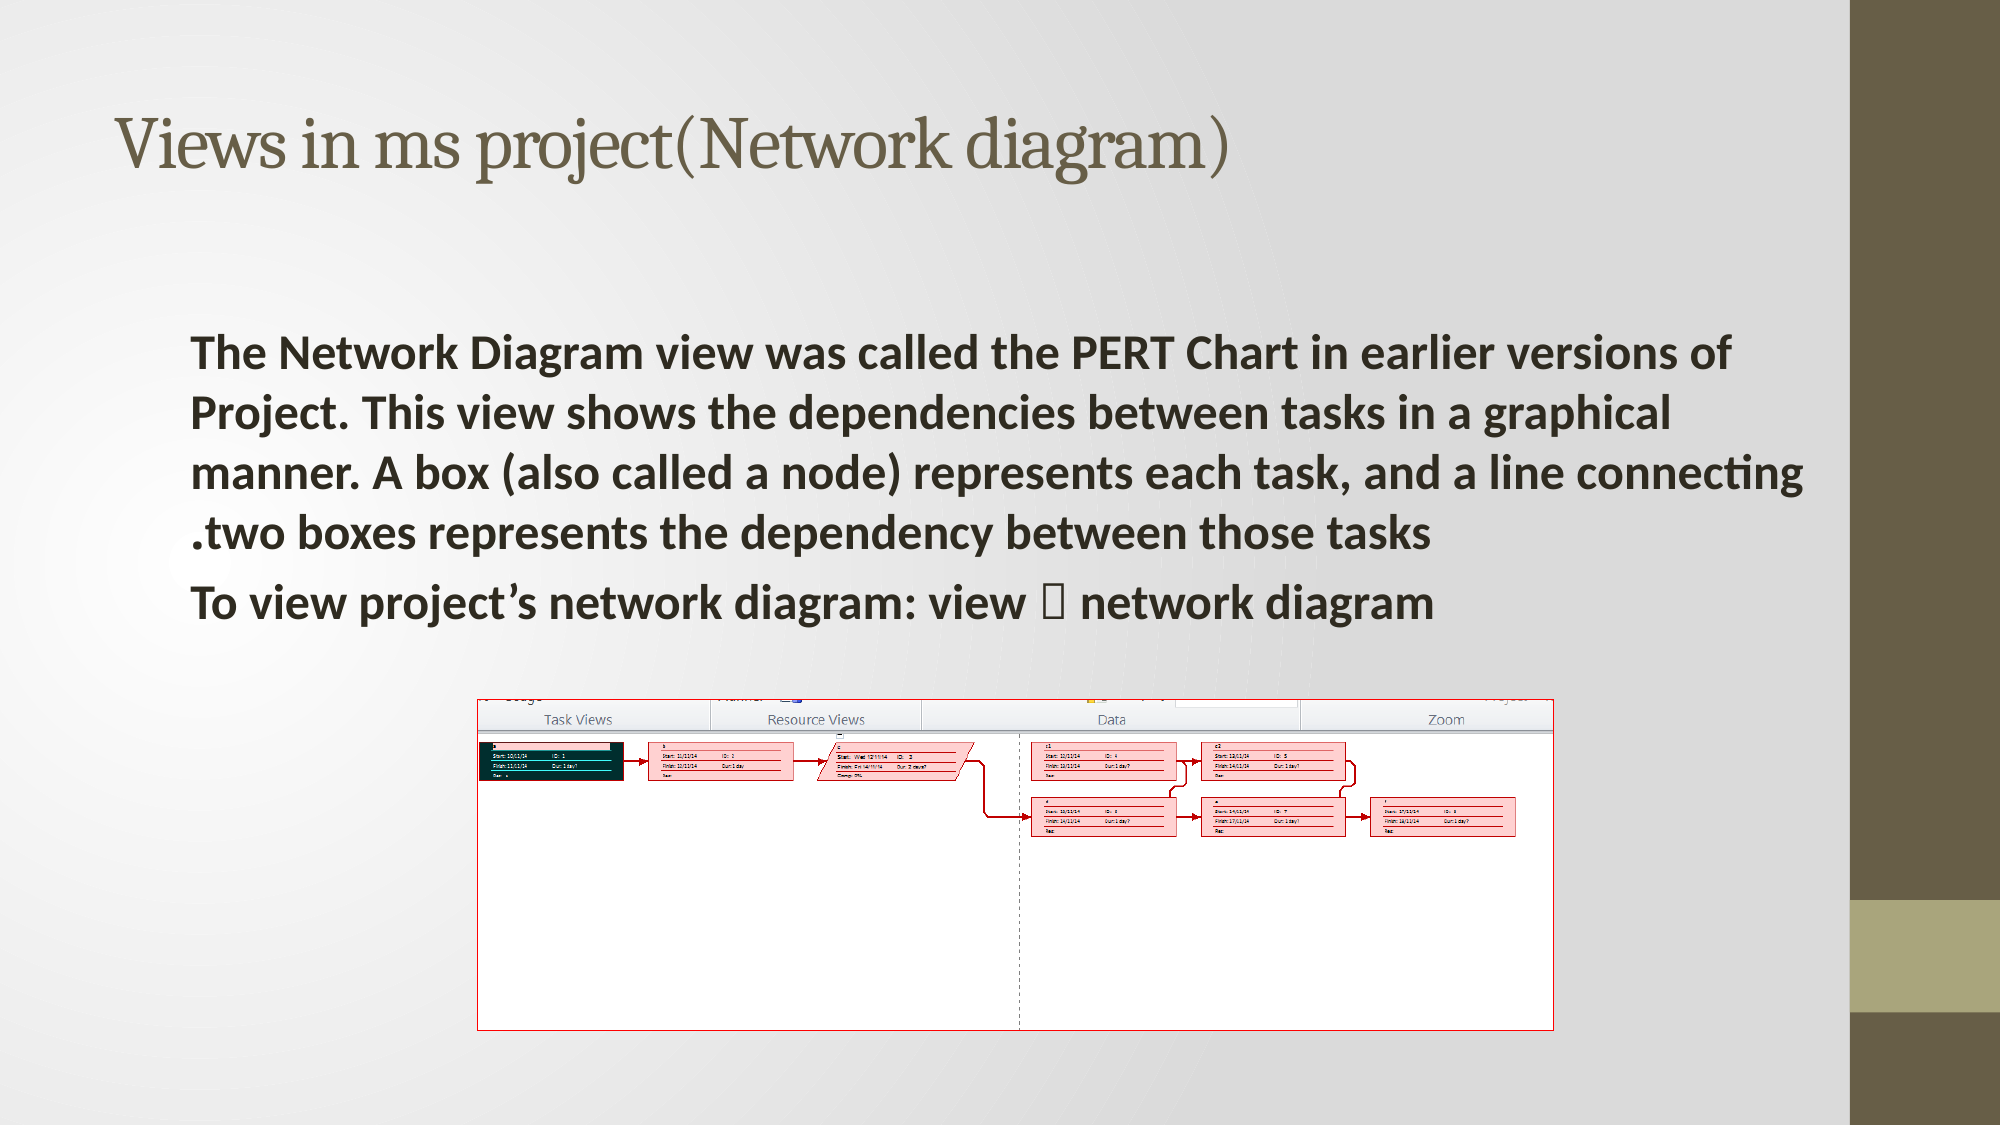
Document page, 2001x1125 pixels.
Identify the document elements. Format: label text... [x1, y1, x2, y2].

title Views in ms project(Network diagram) [99, 45, 1767, 233]
list The Network Diagram view was called the PERT Chart in earlier versions of Project. This view shows the dependencies between tasks in a graphical manner. A box (also called a node) represents each task, and a line connecting two boxes represents the dependency between those tasks. To view project’s network diagram: view  network diagram [175, 311, 1826, 977]
picture [476, 699, 1554, 1032]
